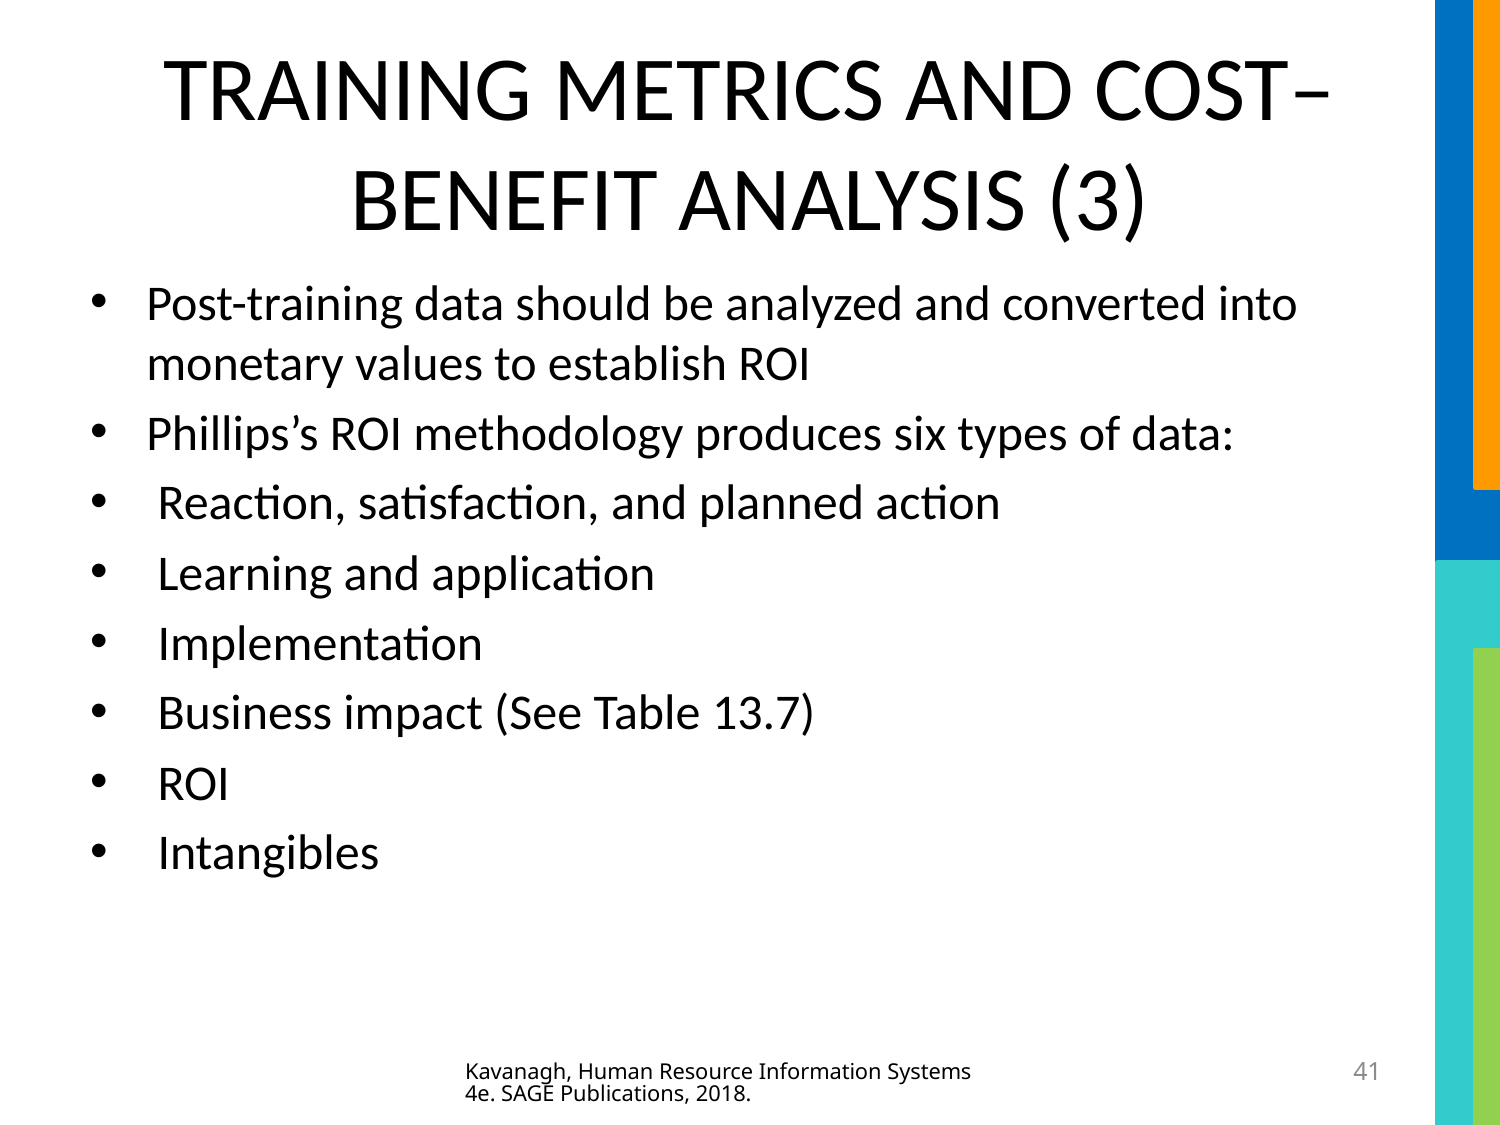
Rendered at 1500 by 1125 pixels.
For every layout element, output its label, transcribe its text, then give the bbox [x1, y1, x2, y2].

list Post-training data should be analyzed and converted into monetary values to establish ROI Phillips’s ROI methodology produces six types of data: Reaction, satisfaction, and planned action Learning and application Implementation Business impact (See Table 13.7) ROI Intangibles [75, 262, 1425, 1005]
footer Kavanagh, Human Resource Information Systems 4e. SAGE Publications, 2018. [450, 1042, 1004, 1103]
slide_number 41 [1059, 1042, 1397, 1103]
title TRAINING METRICS AND COST–BENEFIT ANALYSIS (3) [75, 45, 1425, 233]
